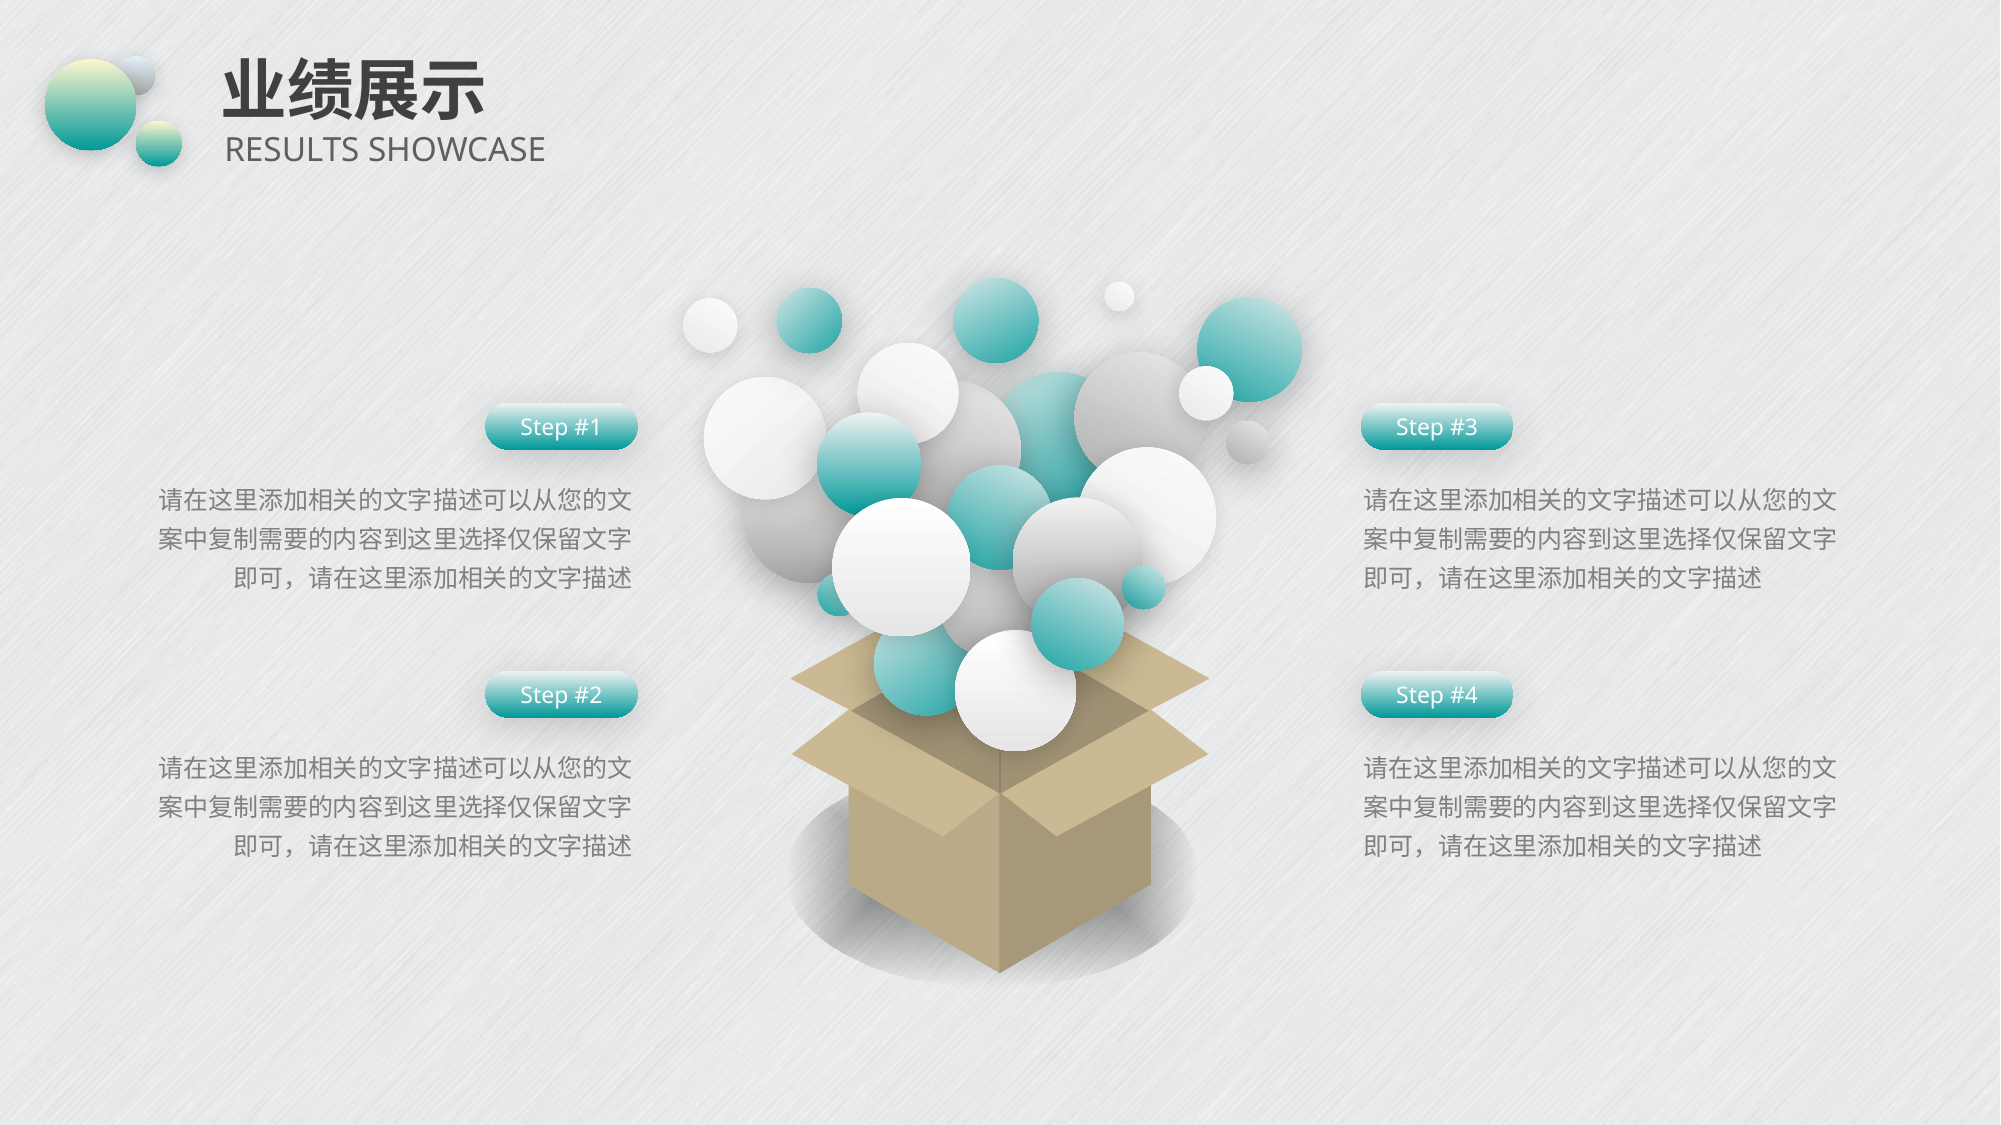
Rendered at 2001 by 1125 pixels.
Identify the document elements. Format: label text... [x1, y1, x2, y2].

text_box 请在这里添加相关的文字描述可以从您的文案中复制需要的内容到这里选择仅保留文字即可，请在这里添加相关的文字描述 [1358, 739, 1863, 865]
text_box Step #1 [484, 401, 639, 451]
text_box 请在这里添加相关的文字描述可以从您的文案中复制需要的内容到这里选择仅保留文字即可，请在这里添加相关的文字描述 [1358, 471, 1863, 597]
text_box 请在这里添加相关的文字描述可以从您的文案中复制需要的内容到这里选择仅保留文字即可，请在这里添加相关的文字描述 [133, 471, 638, 597]
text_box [0, 0, 2000, 1125]
title 业绩展示 [205, 49, 1931, 138]
text_box Step #2 [484, 669, 639, 719]
text_box Step #4 [1360, 669, 1515, 719]
text_box Step #3 [1360, 401, 1515, 451]
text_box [683, 278, 1302, 752]
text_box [785, 752, 1210, 988]
list RESULTS SHOWCASE [209, 125, 1585, 177]
text_box 请在这里添加相关的文字描述可以从您的文案中复制需要的内容到这里选择仅保留文字即可，请在这里添加相关的文字描述 [133, 739, 638, 865]
